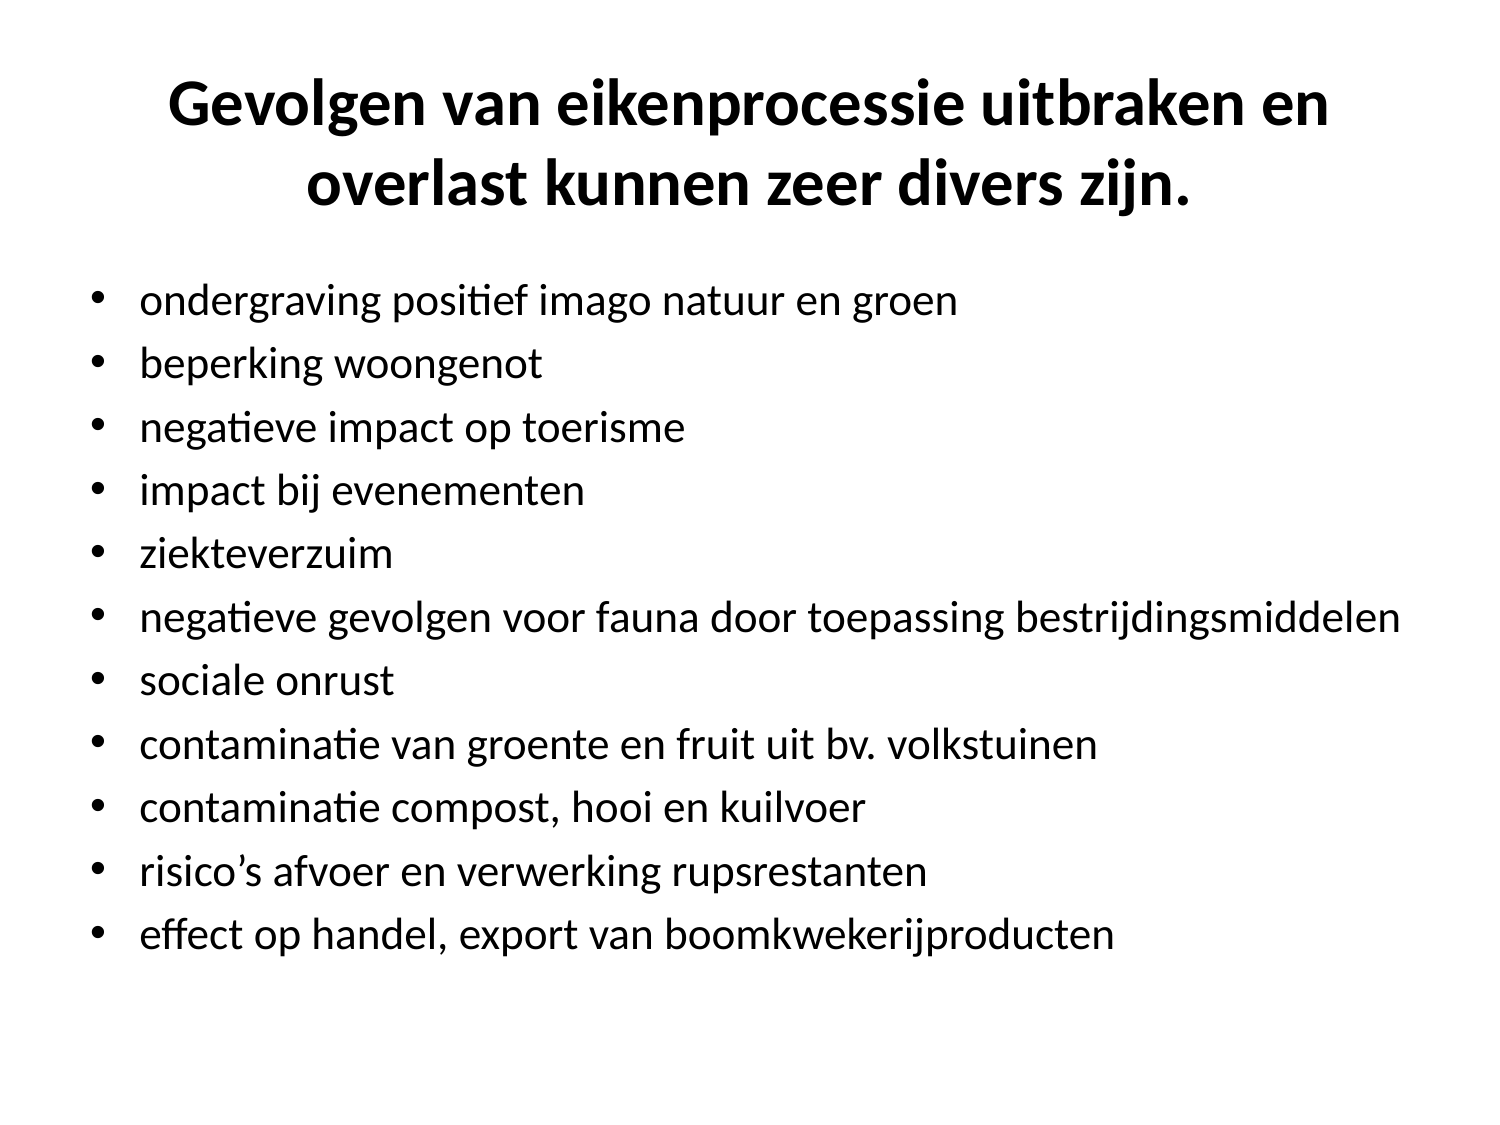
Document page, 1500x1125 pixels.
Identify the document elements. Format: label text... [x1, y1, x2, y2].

title Gevolgen van eikenprocessie uitbraken en overlast kunnen zeer divers zijn. [75, 45, 1425, 233]
list ondergraving positief imago natuur en groen beperking woongenot negatieve impact op toerisme impact bij evenementen ziekteverzuim negatieve gevolgen voor fauna door toepassing bestrijdingsmiddelen sociale onrust contaminatie van groente en fruit uit bv. volkstuinen contaminatie compost, hooi en kuilvoer risico’s afvoer en verwerking rupsrestanten effect op handel, export van boomkwekerijproducten [75, 262, 1425, 1005]
